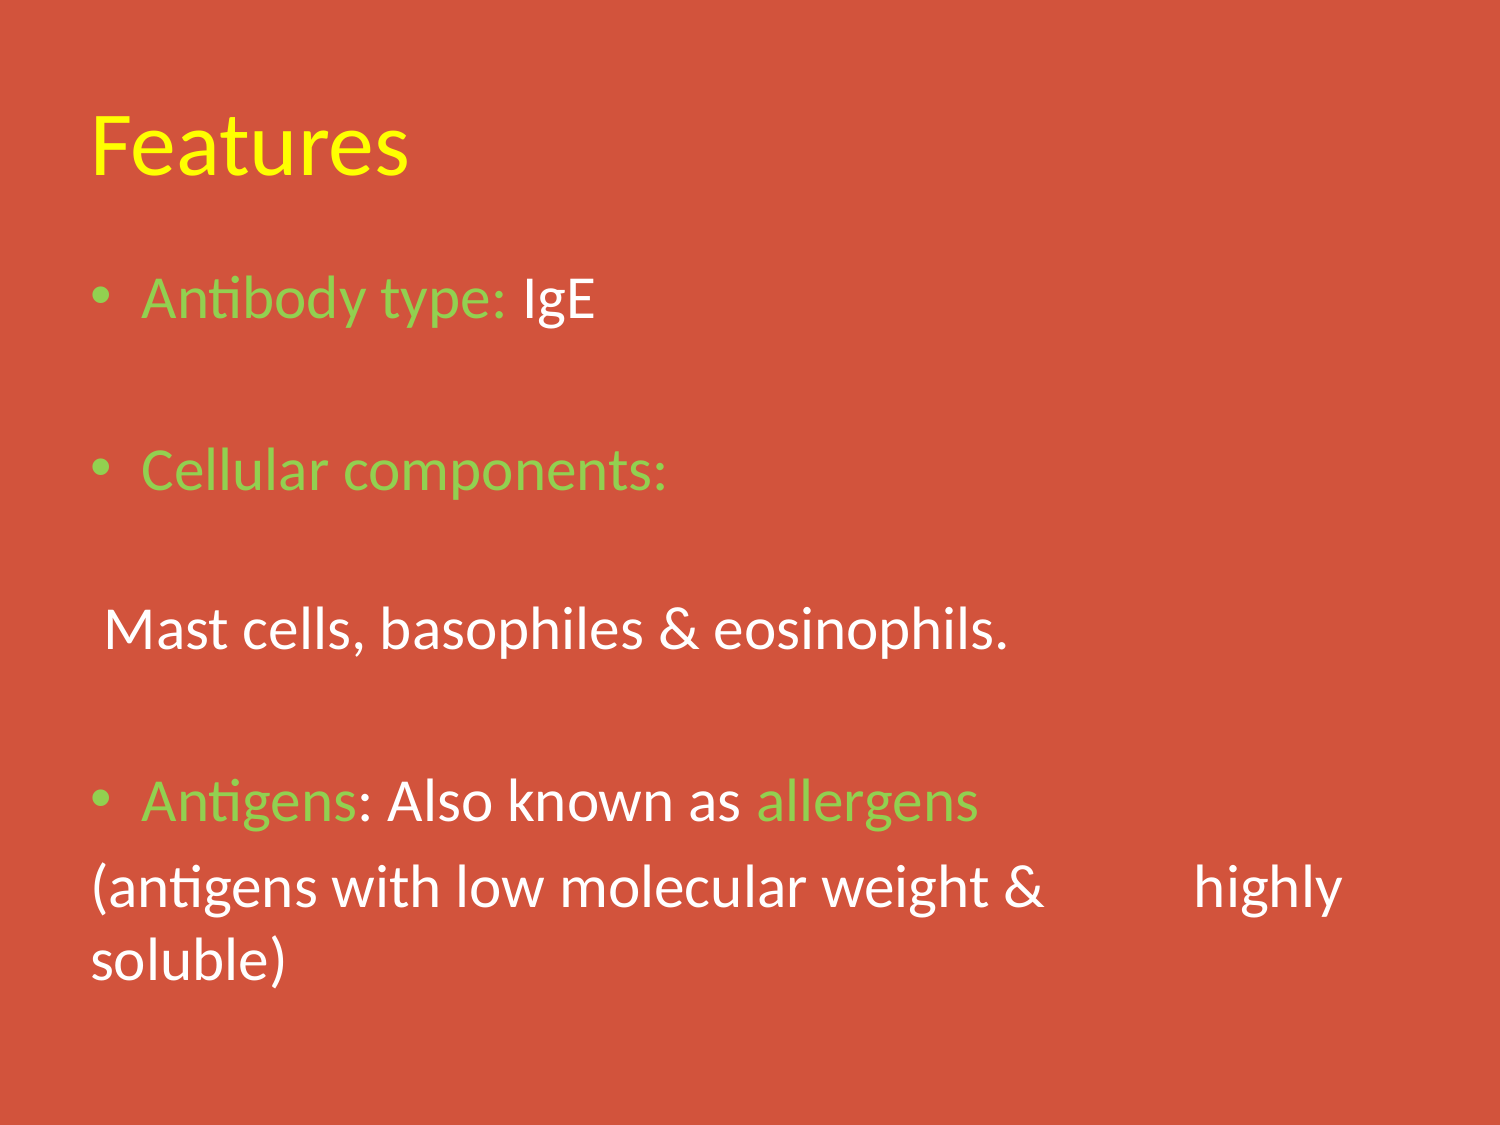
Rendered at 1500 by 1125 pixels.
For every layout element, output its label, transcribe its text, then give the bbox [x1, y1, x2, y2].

title Features [75, 45, 1425, 233]
list Antibody type: IgE Cellular components: Mast cells, basophiles & eosinophils. Antigens: Also known as allergens (antigens with low molecular weight & highly soluble) [75, 249, 1425, 1005]
